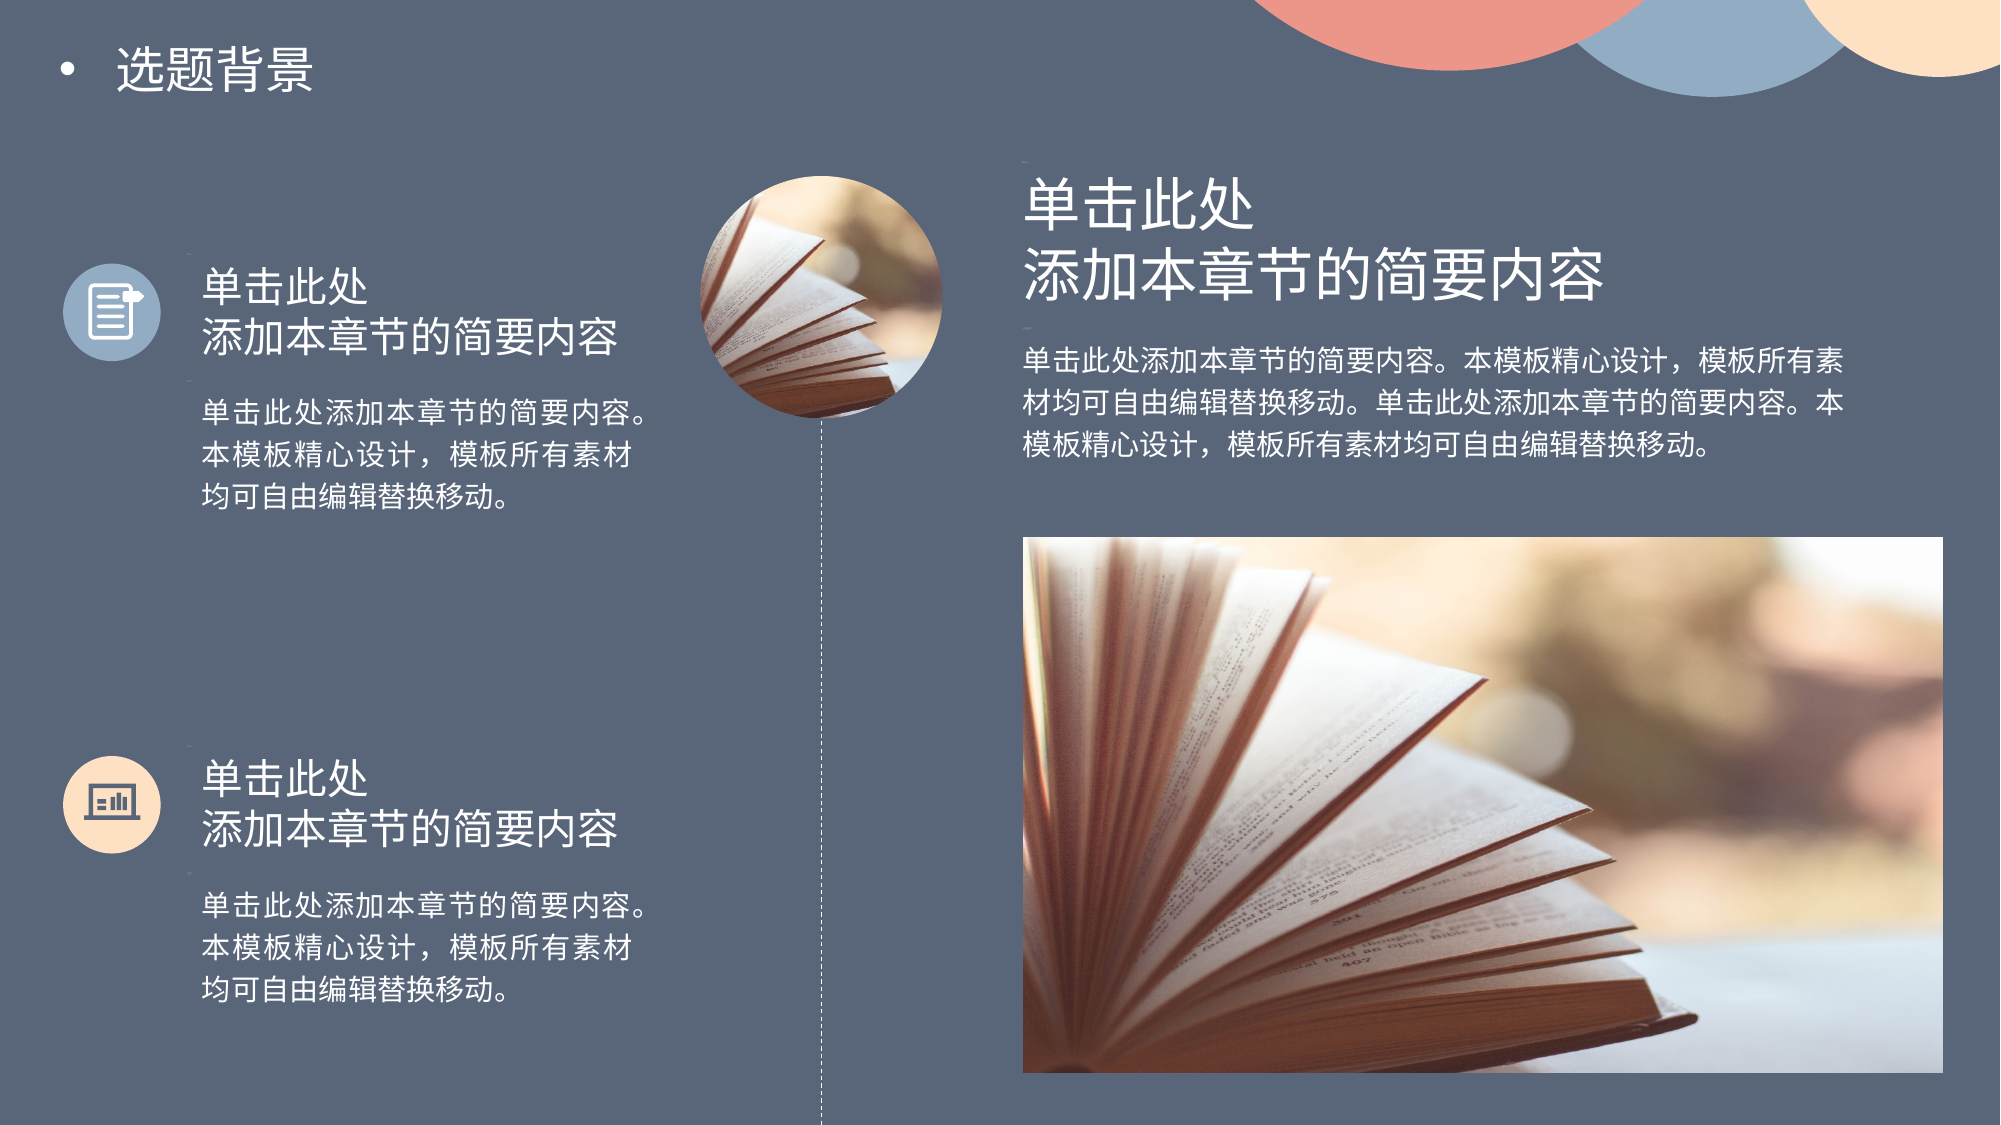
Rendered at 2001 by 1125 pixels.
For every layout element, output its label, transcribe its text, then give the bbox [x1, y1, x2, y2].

text_box 单击此处添加本章节的简要内容。本模板精心设计，模板所有素材均可自由编辑替换移动。 [187, 380, 648, 521]
text_box [62, 754, 162, 855]
text_box [699, 174, 944, 420]
text_box [62, 262, 162, 363]
text_box 单击此处添加本章节的简要内容。本模板精心设计，模板所有素材均可自由编辑替换移动。单击此处添加本章节的简要内容。本模板精心设计，模板所有素材均可自由编辑替换移动。 [1023, 327, 1846, 469]
text_box 单击此处添加本章节的简要内容。本模板精心设计，模板所有素材均可自由编辑替换移动。 [187, 872, 648, 1014]
text_box 单击此处 添加本章节的简要内容 [187, 745, 648, 861]
text_box [84, 783, 141, 820]
text_box [1022, 537, 1944, 1074]
text_box 选题背景 [58, 31, 396, 106]
text_box 单击此处 添加本章节的简要内容 [1022, 161, 1607, 316]
text_box [88, 283, 145, 340]
text_box 单击此处 添加本章节的简要内容 [187, 253, 648, 369]
